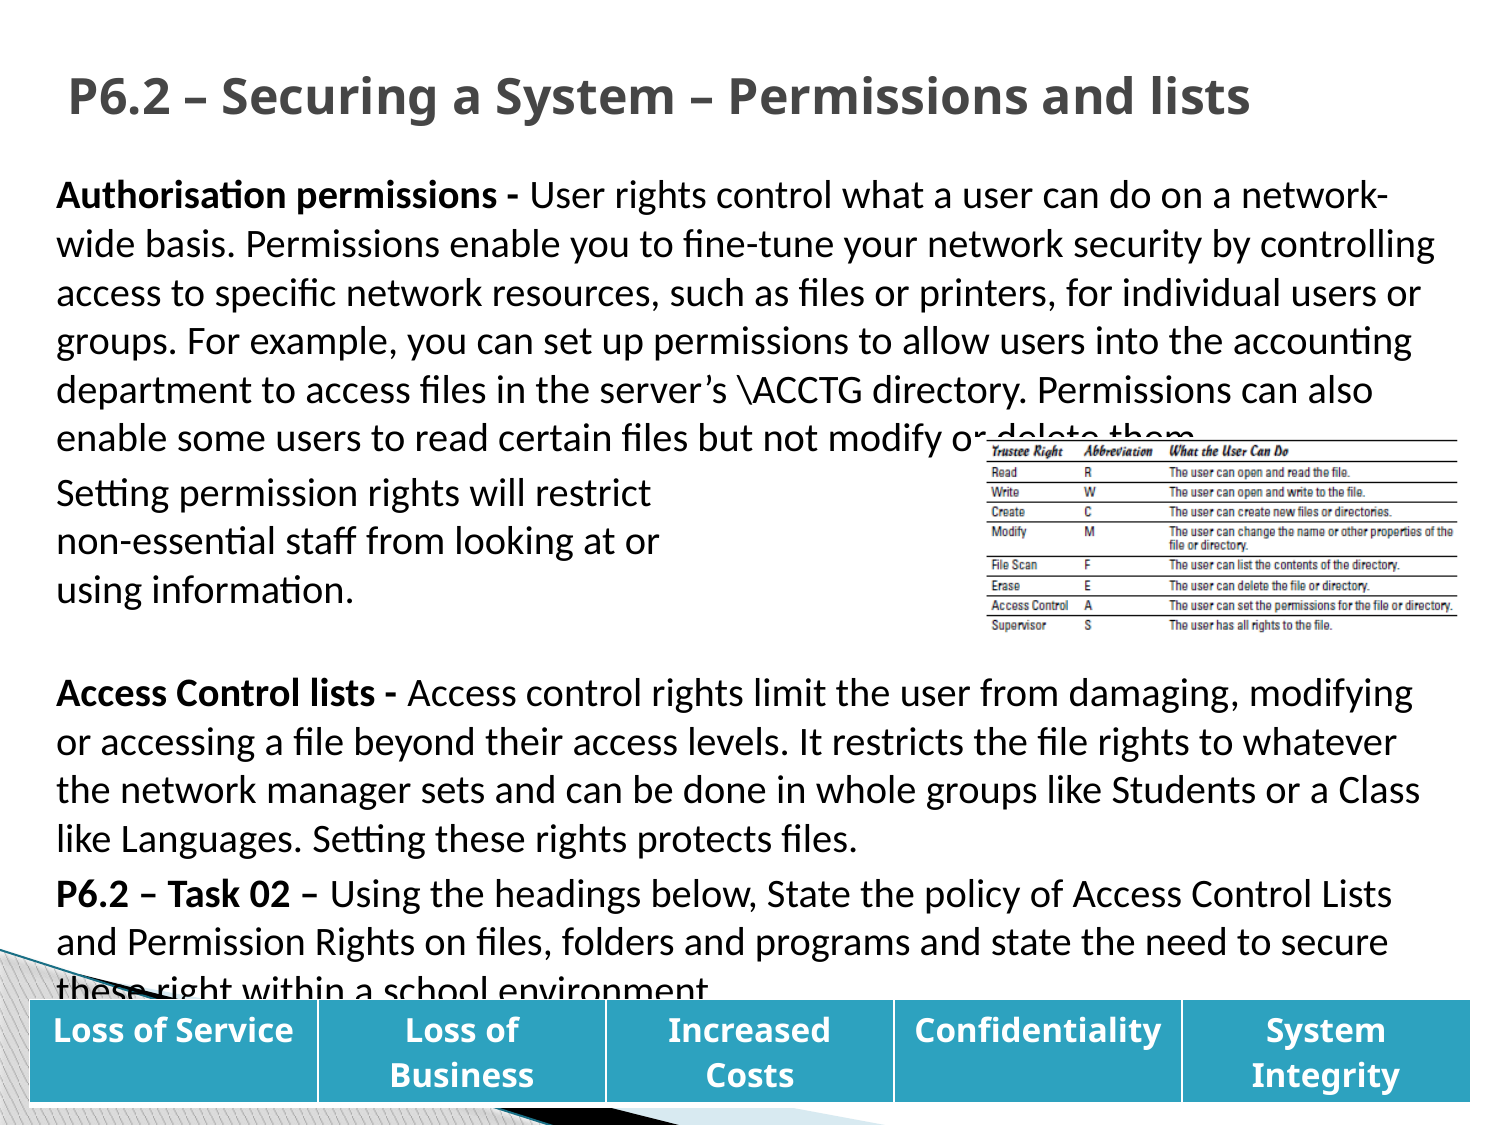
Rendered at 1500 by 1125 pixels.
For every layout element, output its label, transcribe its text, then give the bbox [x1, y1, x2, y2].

table_header System Integrity [1183, 1000, 1470, 1102]
list Authorisation permissions - User rights control what a user can do on a network-wide basis. Permissions enable you to fine-tune your network security by controlling access to specific network resources, such as files or printers, for individual users or groups. For example, you can set up permissions to allow users into the accounting department to access files in the server’s \ACCTG directory. Permissions can also enable some users to read certain files but not modify or delete them. Setting permission rights will restrict non-essential staff from looking at or using information. Access Control lists - Access control rights limit the user from damaging, modifying or accessing a file beyond their access levels. It restricts the file rights to whatever the network manager sets and can be done in whole groups like Students or a Class like Languages. Setting these rights protects files. P6.2 – Task 02 – Using the headings below, State the policy of Access Control Lists and Permission Rights on files, folders and programs and state the need to secure these right within a school environment. [41, 160, 1459, 999]
picture [974, 437, 1459, 634]
title P6.2 – Securing a System – Permissions and lists [53, 30, 1404, 159]
table_header Loss of Business [319, 1000, 605, 1102]
table_header Increased Costs [607, 1000, 893, 1102]
table_header Loss of Service [30, 1000, 317, 1102]
table_header Confidentiality [895, 1000, 1181, 1102]
